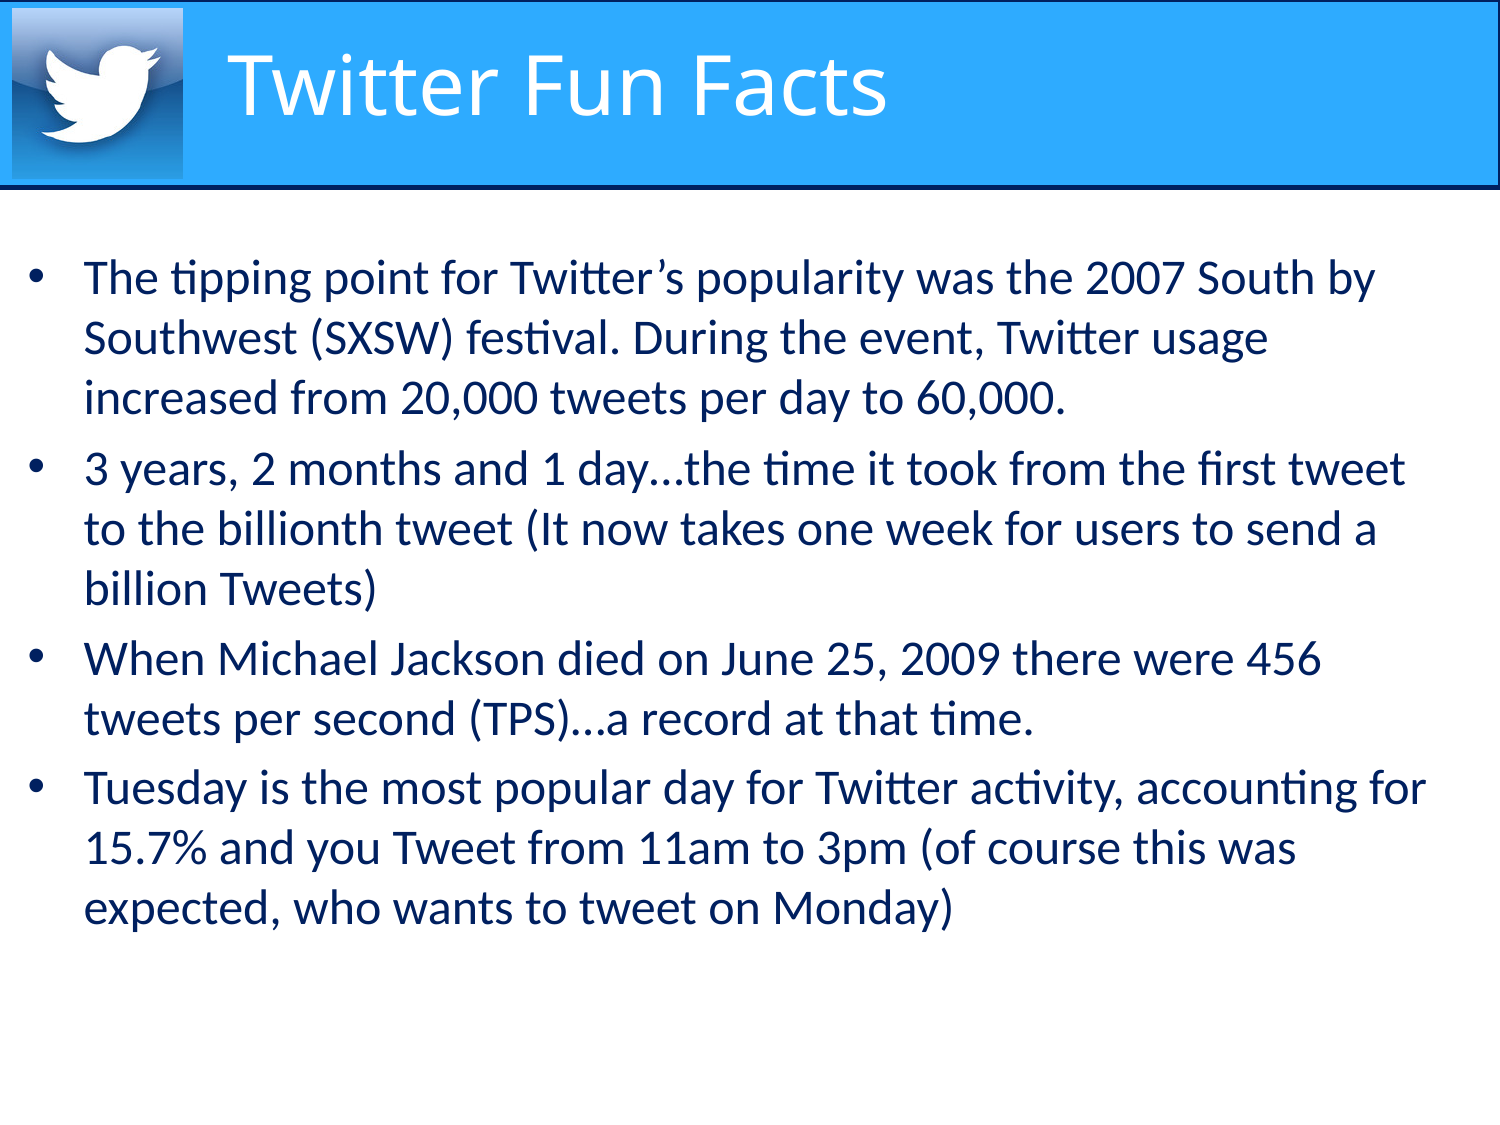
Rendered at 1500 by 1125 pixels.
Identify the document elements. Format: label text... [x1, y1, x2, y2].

text_box Twitter Fun Facts [212, 24, 1475, 140]
text_box [0, 0, 1500, 190]
text_box The tipping point for Twitter’s popularity was the 2007 South by Southwest (SXSW) festival. During the event, Twitter usage increased from 20,000 tweets per day to 60,000. 3 years, 2 months and 1 day…the time it took from the first tweet to the billionth tweet (It now takes one week for users to send a billion Tweets) When Michael Jackson died on June 25, 2009 there were 456 tweets per second (TPS)…a record at that time. Tuesday is the most popular day for Twitter activity, accounting for 15.7% and you Tweet from 11am to 3pm (of course this was expected, who wants to tweet on Monday) [12, 237, 1463, 1088]
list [12, 8, 183, 179]
